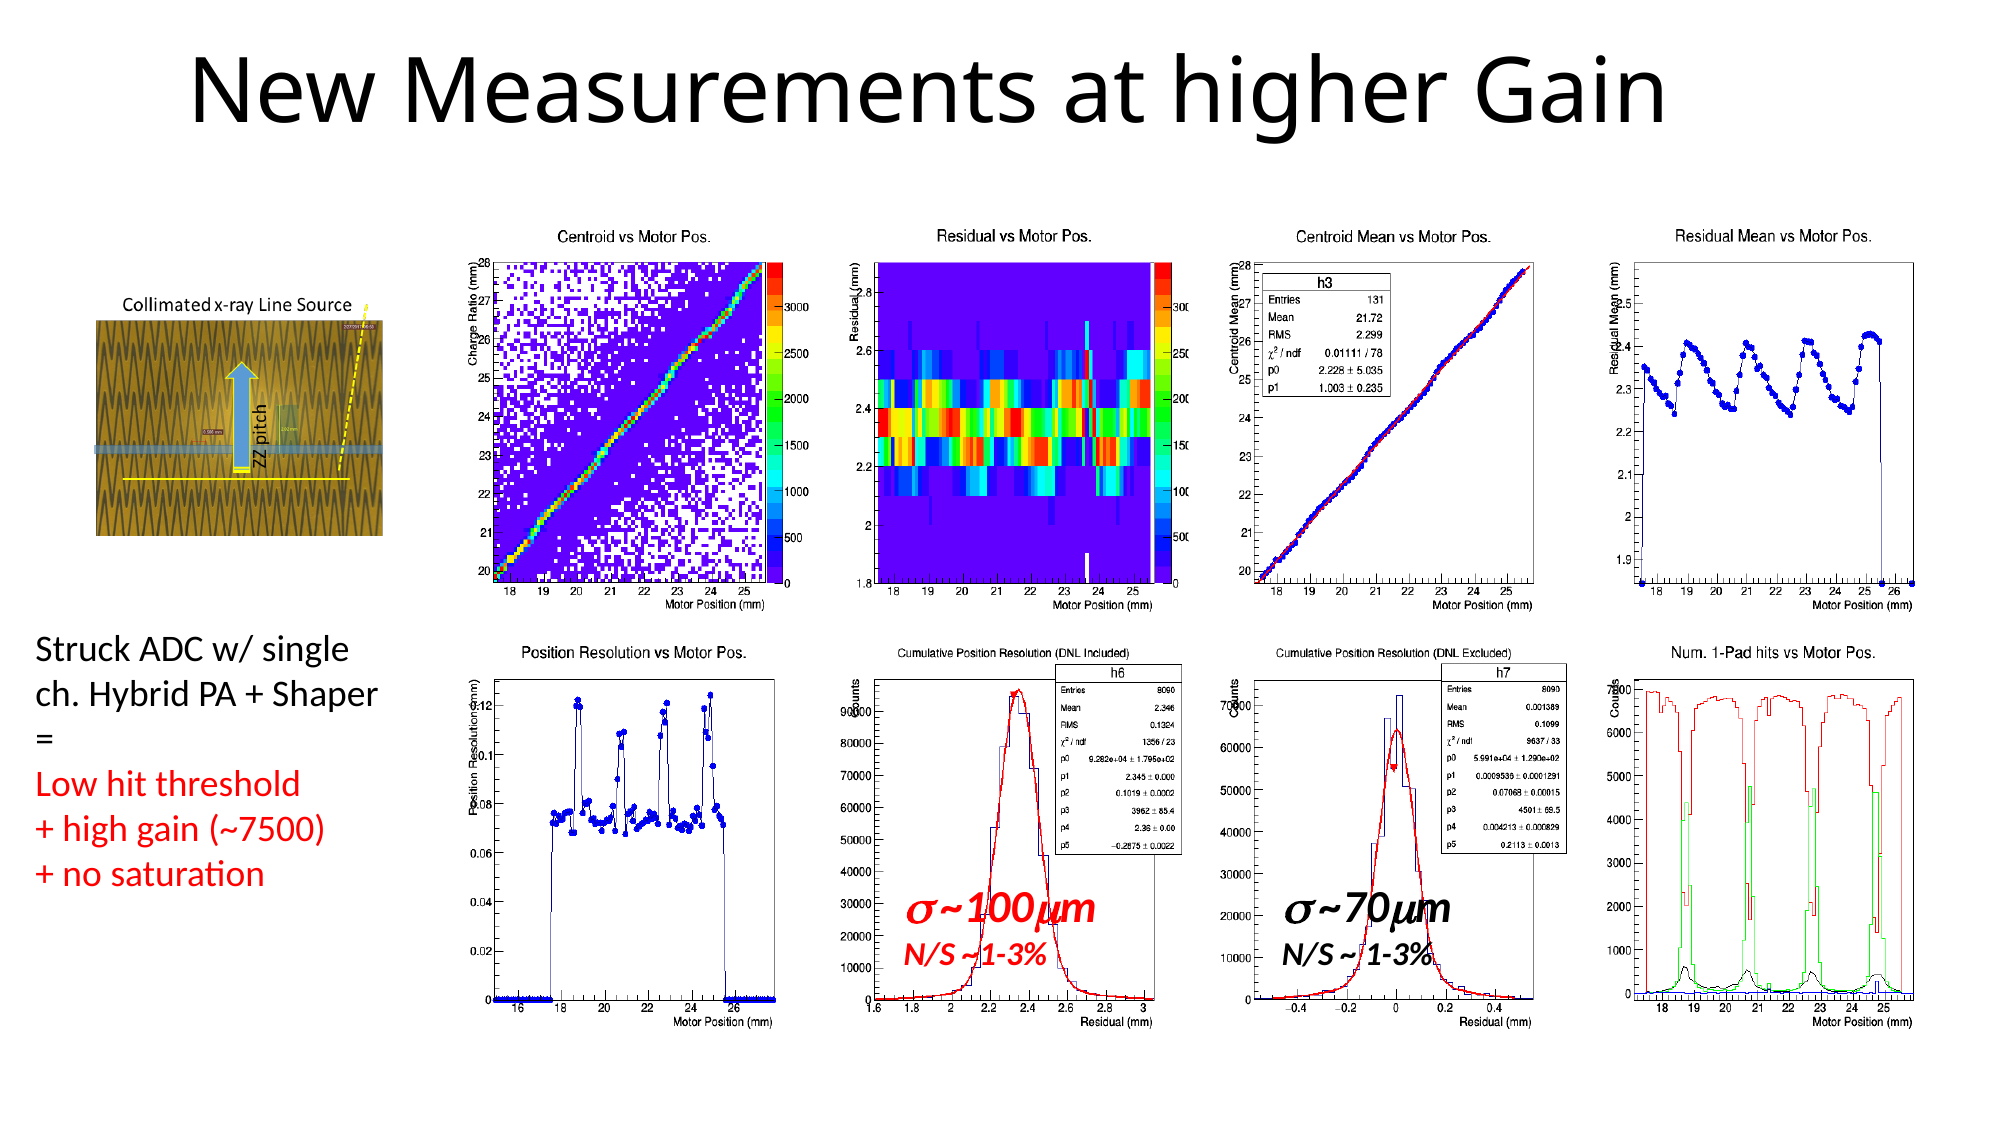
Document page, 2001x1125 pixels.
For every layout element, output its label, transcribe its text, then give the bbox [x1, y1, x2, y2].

picture [93, 285, 383, 536]
text_box Struck ADC w/ single ch. Hybrid PA + Shaper = Low hit threshold + high gain (~7500) + no saturation [20, 616, 405, 901]
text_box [423, 211, 1980, 1066]
title New Measurements at higher Gain [172, 25, 1898, 153]
